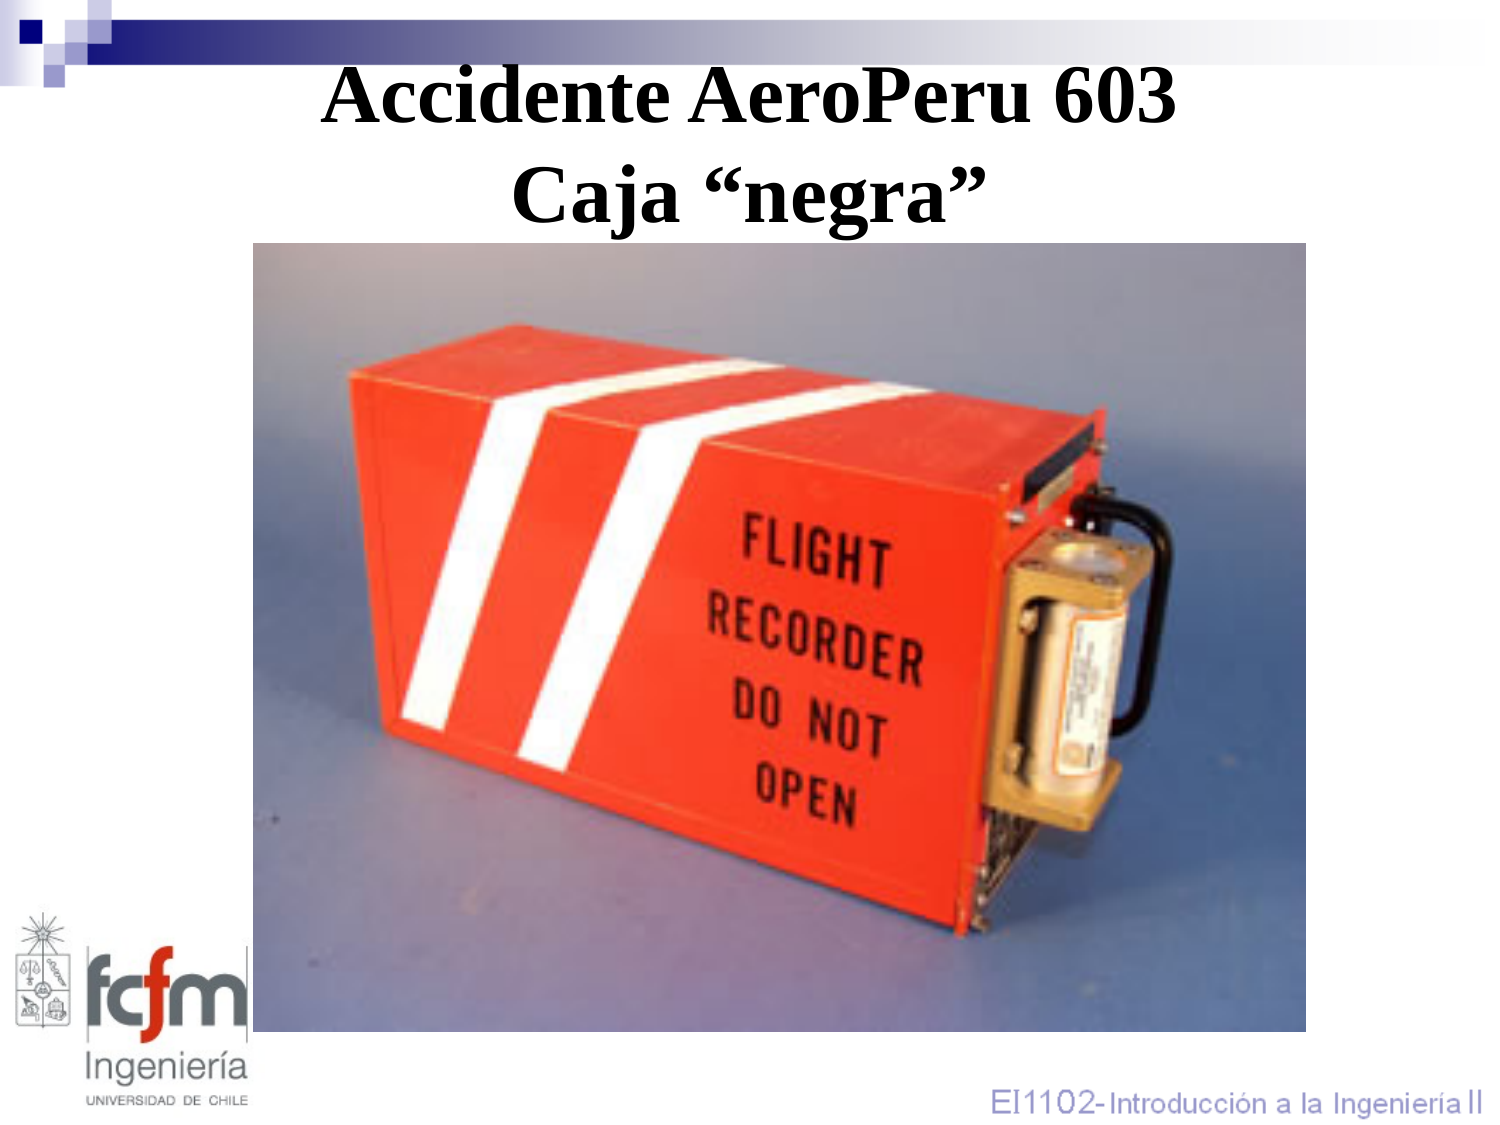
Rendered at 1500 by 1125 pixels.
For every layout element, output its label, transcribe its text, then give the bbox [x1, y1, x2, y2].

title Accidente AeroPeru 603 Caja “negra” [74, 44, 1426, 233]
picture [0, 0, 1500, 1125]
